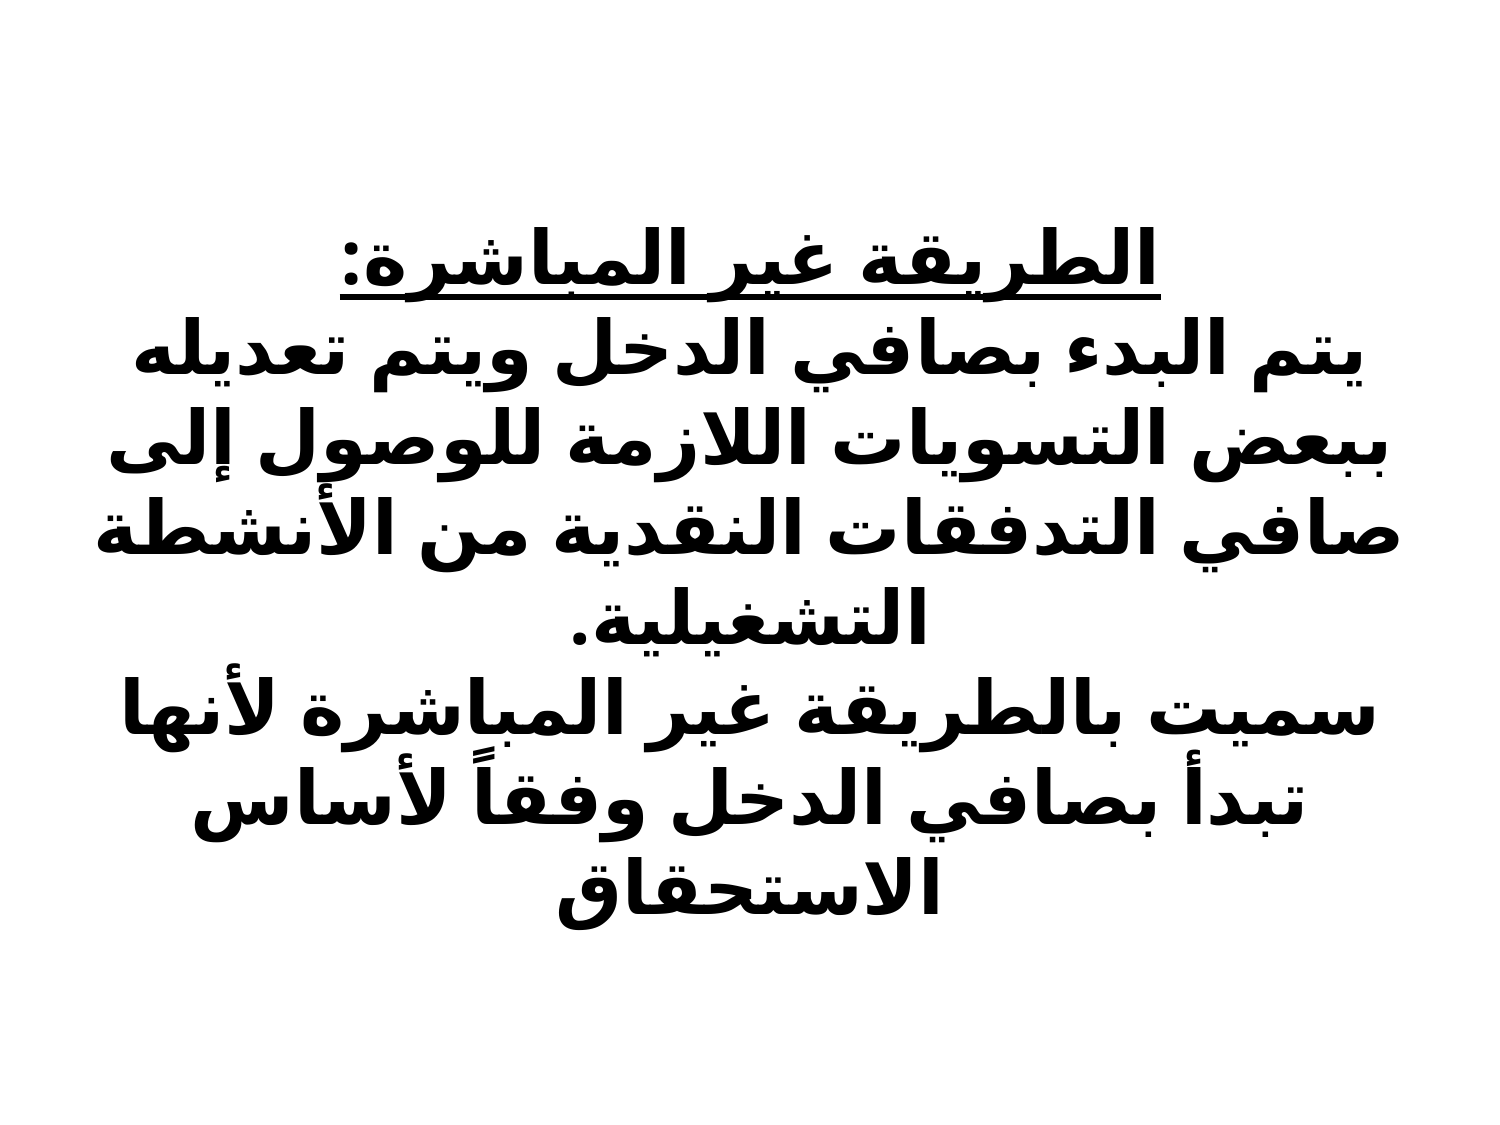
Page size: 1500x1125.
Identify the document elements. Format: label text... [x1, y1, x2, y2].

title الطريقة غير المباشرة: يتم البدء بصافي الدخل ويتم تعديله ببعض التسويات اللازمة للوصول إلى صافي التدفقات النقدية من الأنشطة التشغيلية. سميت بالطريقة غير المباشرة لأنها تبدأ بصافي الدخل وفقاً لأساس الاستحقاق [75, 45, 1425, 1094]
